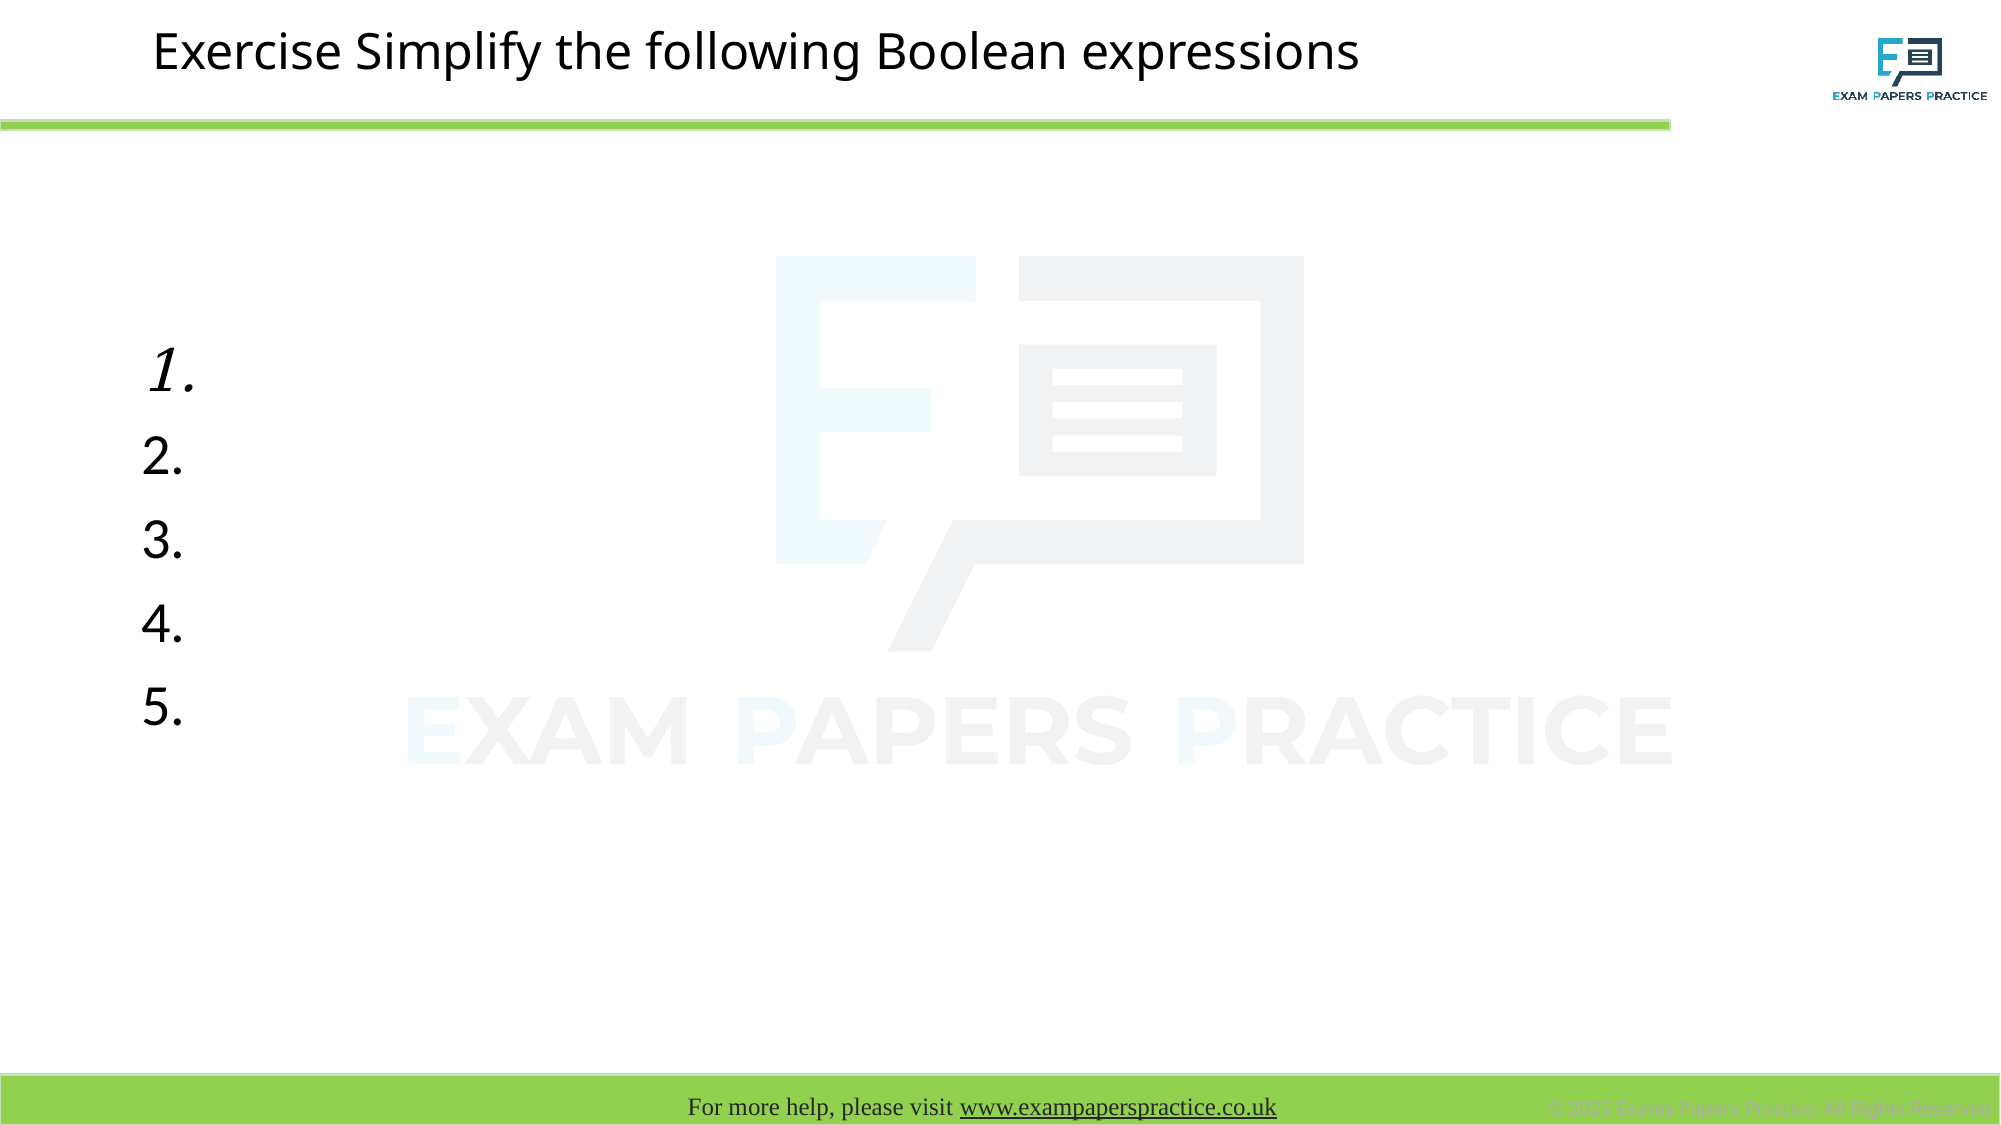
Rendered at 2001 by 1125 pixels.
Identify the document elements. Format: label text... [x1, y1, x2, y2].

title Exercise Simplify the following Boolean expressions [137, 20, 1863, 86]
